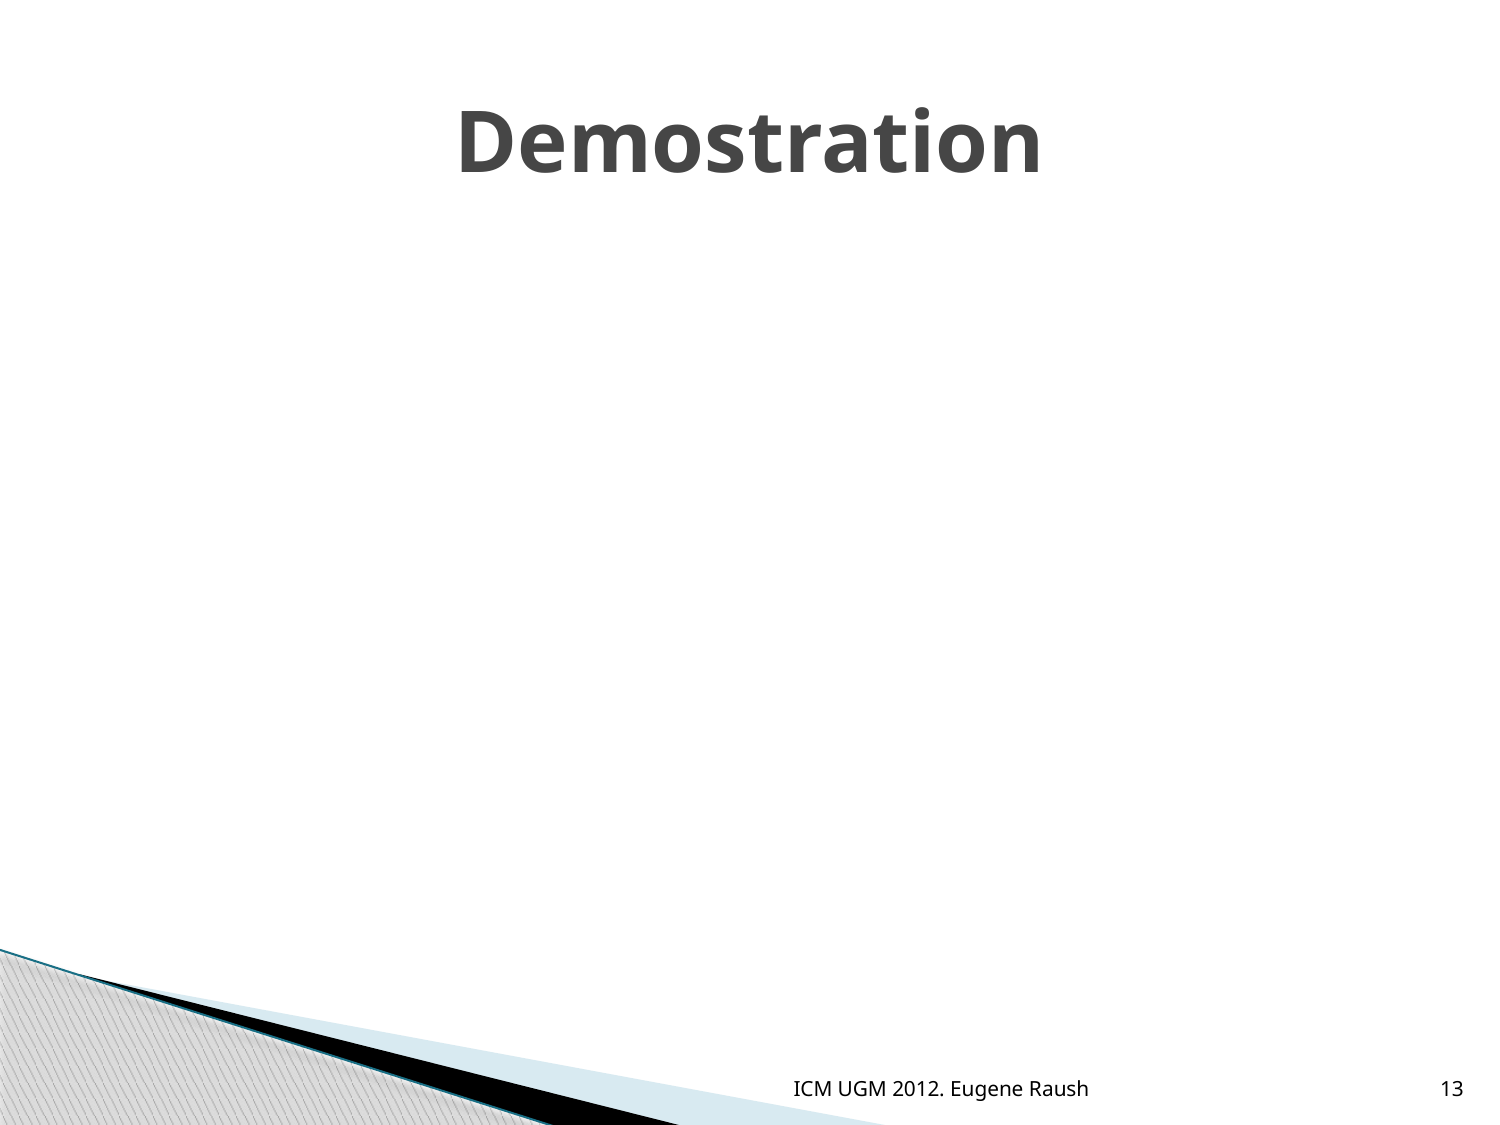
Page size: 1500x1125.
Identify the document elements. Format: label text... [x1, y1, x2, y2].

title Demostration [75, 45, 1425, 233]
footer ICM UGM 2012. Eugene Raush [718, 1051, 1105, 1112]
slide_number 13 [1418, 1051, 1479, 1112]
